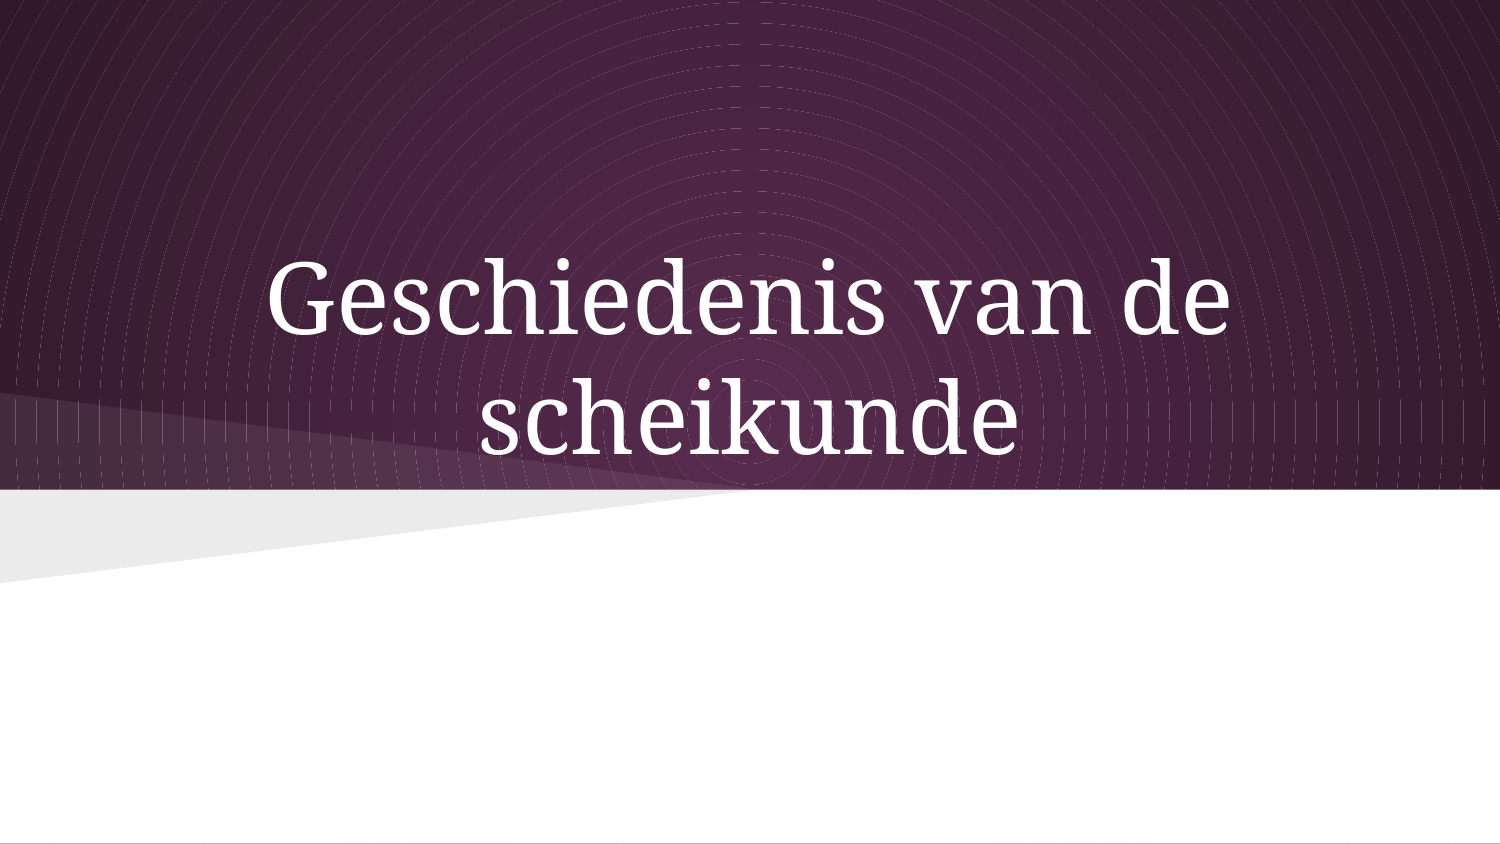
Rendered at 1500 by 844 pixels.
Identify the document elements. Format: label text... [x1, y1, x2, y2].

title Geschiedenis van de scheikunde [112, 286, 1388, 490]
